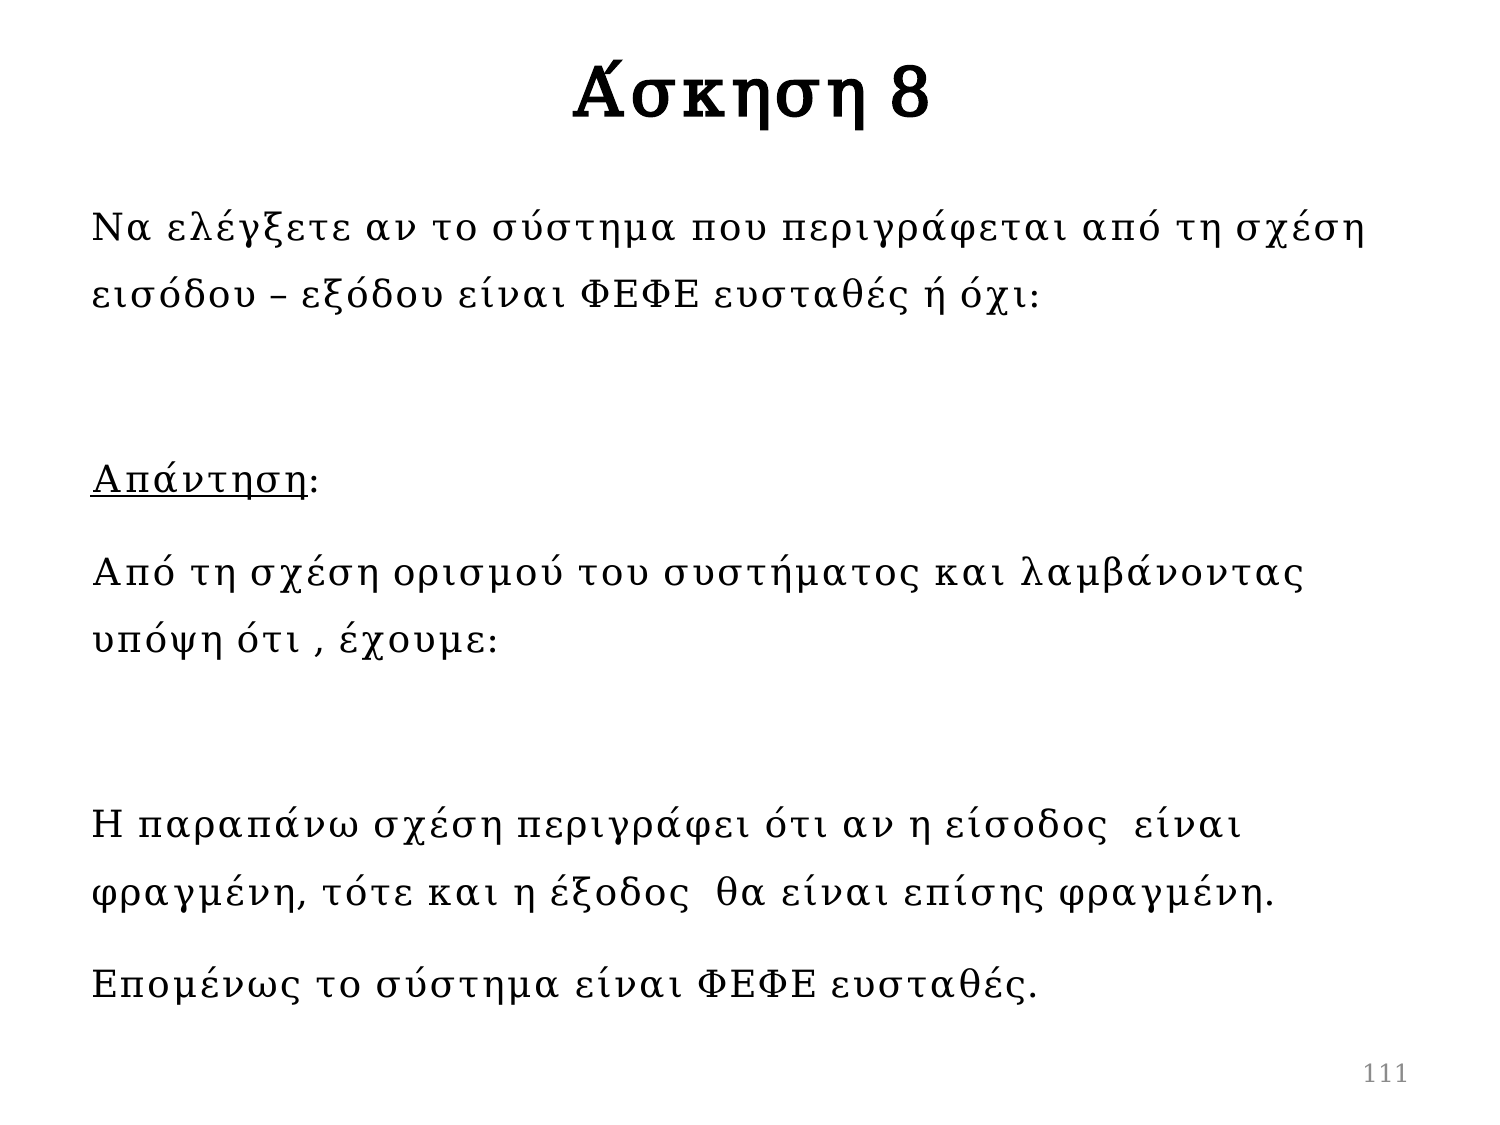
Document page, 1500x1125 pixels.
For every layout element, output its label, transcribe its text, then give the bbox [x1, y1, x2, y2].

slide_number 111 [1222, 1042, 1425, 1103]
title Άσκηση 8 [75, 19, 1425, 159]
